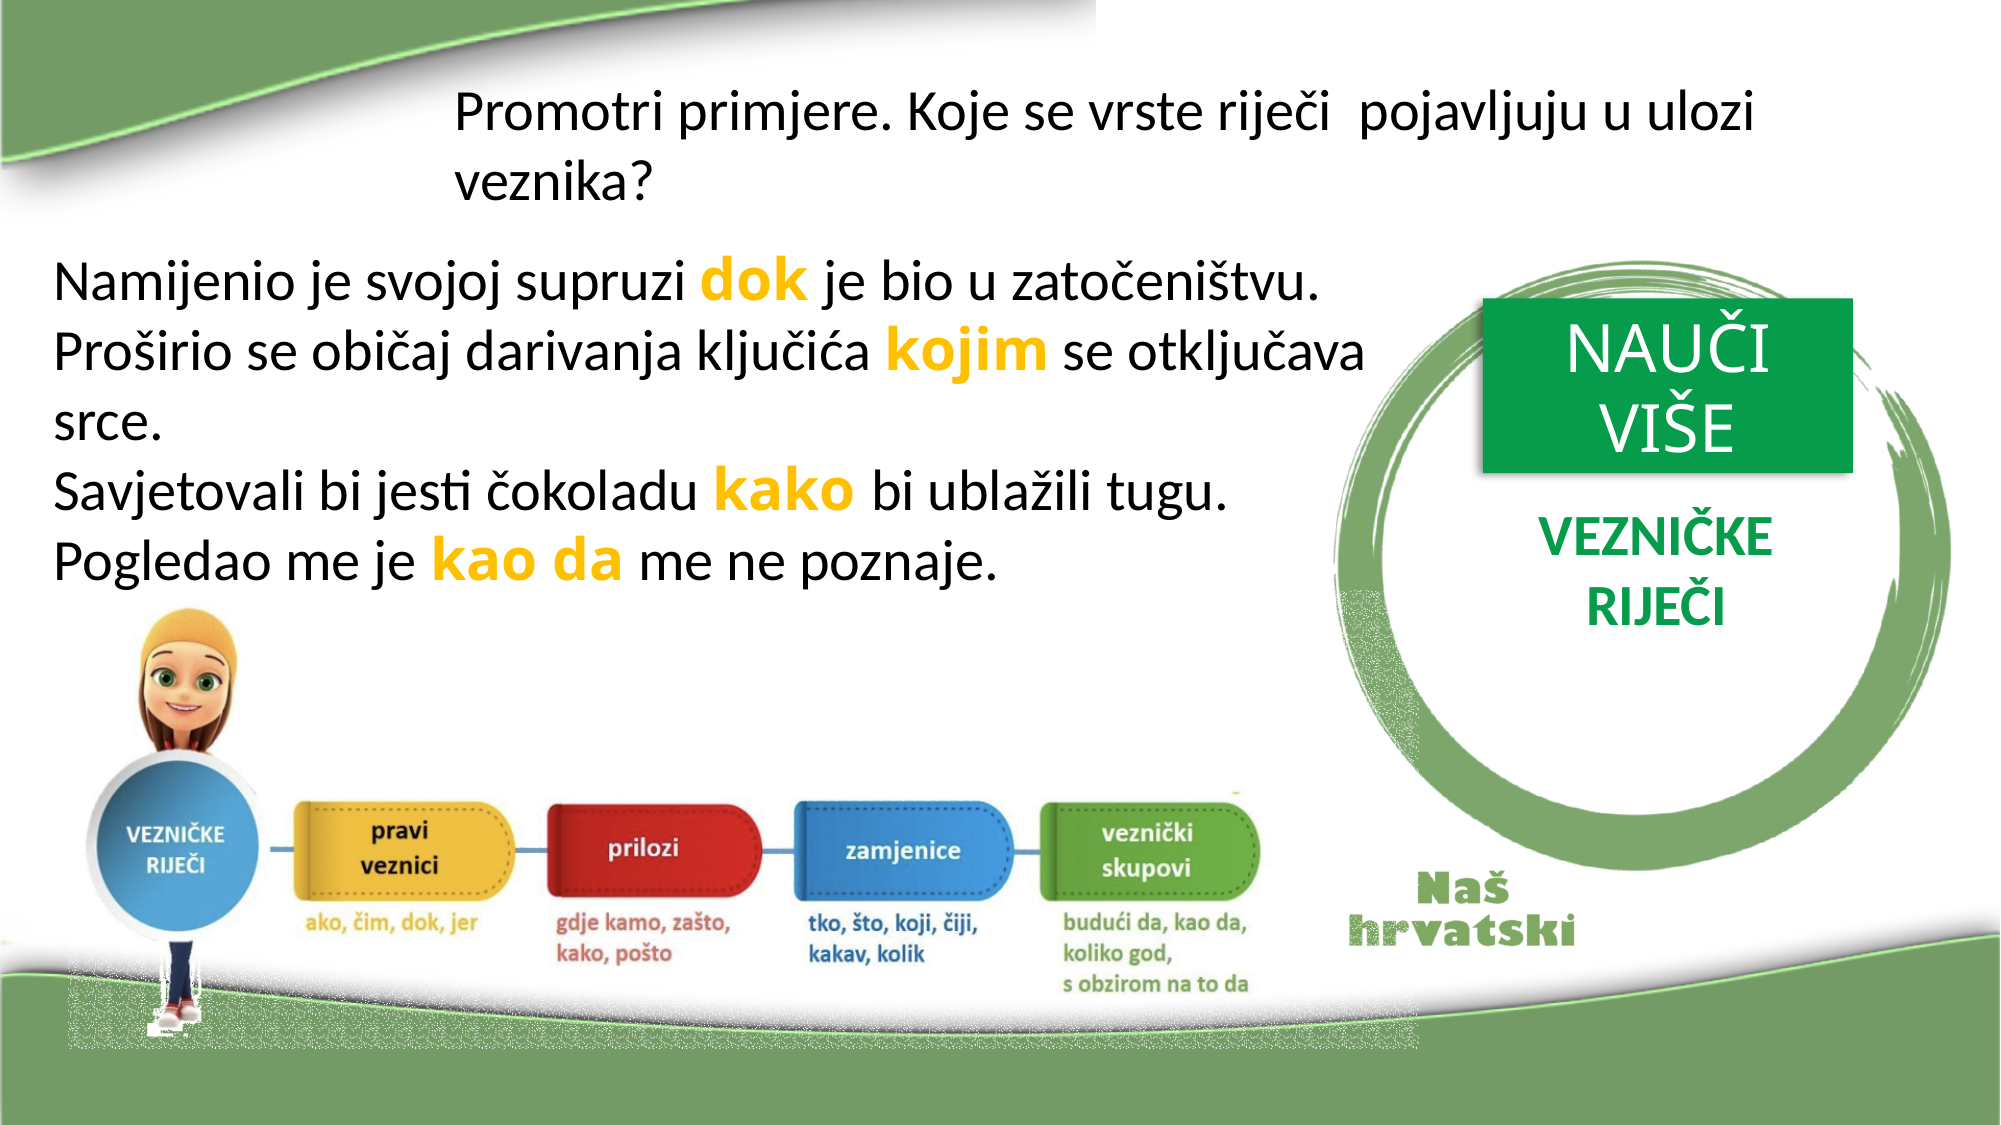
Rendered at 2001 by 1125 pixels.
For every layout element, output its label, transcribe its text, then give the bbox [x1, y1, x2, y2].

text_box Namijenio je svojoj supruzi dok je bio u zatočeništvu. Proširio se običaj darivanja ključića kojim se otključava srce. Savjetovali bi jesti čokoladu kako bi ublažili tugu. Pogledao me je kao da me ne poznaje. [38, 234, 430, 600]
text_box Namijenio je svojoj supruzi dok je bio u zatočeništvu. Proširio se običaj darivanja ključića kojim se otključava srce. Savjetovali bi jesti čokoladu kako bi ublažili tugu. Pogledao me je kao da me ne poznaje. [601, 234, 902, 590]
text_box Promotri primjere. Koje se vrste riječi pojavljuju u ulozi veznika? [601, 64, 902, 220]
text_box Namijenio je svojoj supruzi dok je bio u zatočeništvu. Proširio se običaj darivanja ključića kojim se otključava srce. Savjetovali bi jesti čokoladu kako bi ublažili tugu. Pogledao me je kao da me ne poznaje. [1098, 234, 1483, 590]
picture [68, 0, 1948, 1125]
text_box Promotri primjere. Koje se vrste riječi pojavljuju u ulozi veznika? [1098, 64, 1806, 220]
